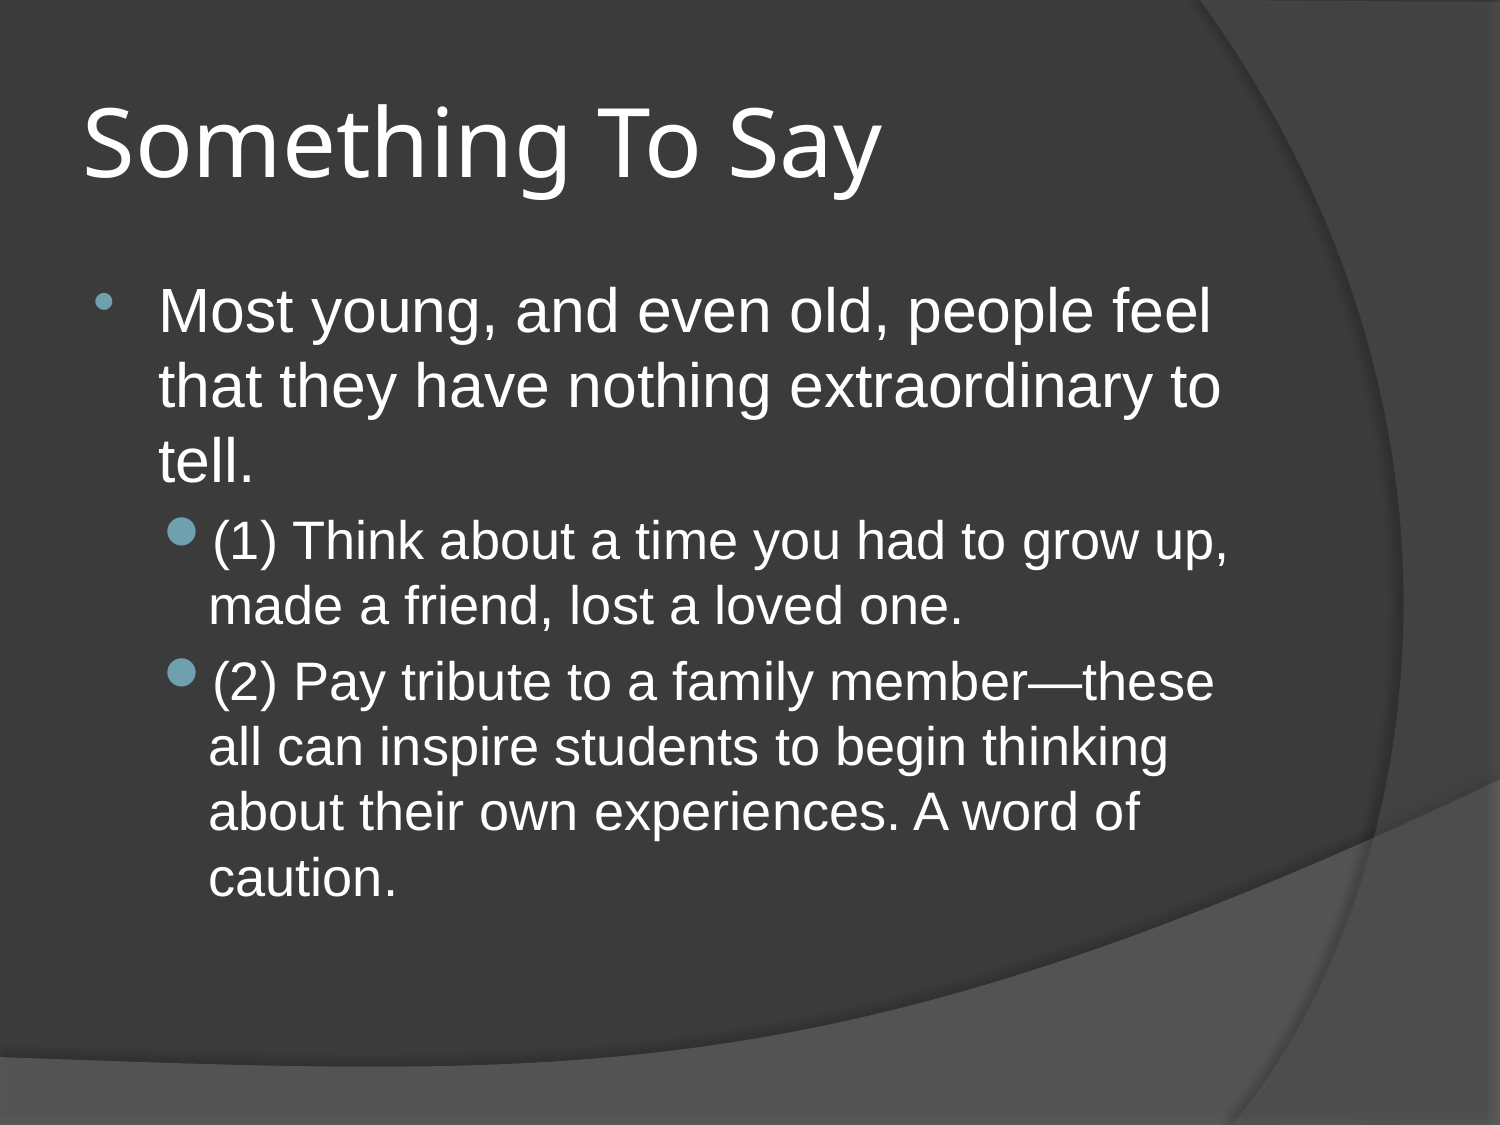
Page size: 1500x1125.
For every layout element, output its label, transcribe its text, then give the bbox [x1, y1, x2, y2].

list Most young, and even old, people feel that they have nothing extraordinary to tell. (1) Think about a time you had to grow up, made a friend, lost a loved one. (2) Pay tribute to a family member—these all can inspire students to begin thinking about their own experiences. A word of caution. [75, 262, 1300, 1005]
title Something To Say [75, 45, 1300, 233]
